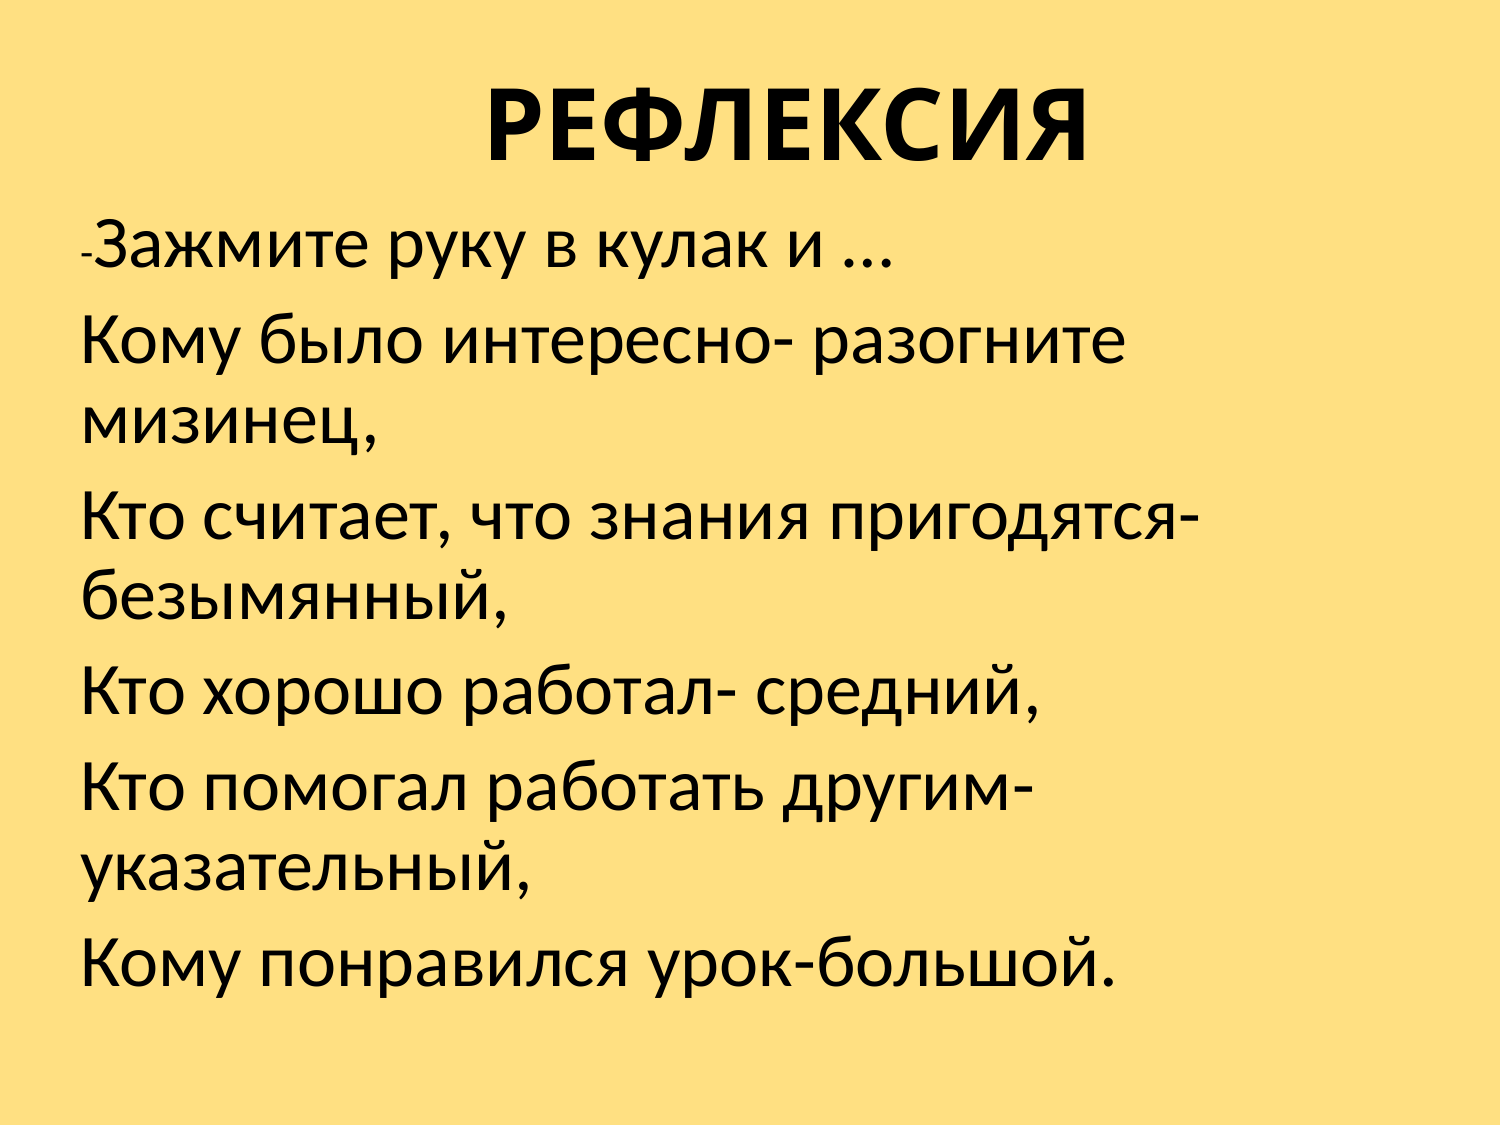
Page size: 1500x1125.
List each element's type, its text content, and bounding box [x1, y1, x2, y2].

title РЕФЛЕКСИЯ [103, 59, 1397, 196]
list -Зажмите руку в кулак и … Кому было интересно- разогните мизинец, Кто считает, что знания пригодятся- безымянный, Кто хорошо работал- средний, Кто помогал работать другим- указательный, Кому понравился урок-большой. [64, 196, 1447, 1014]
